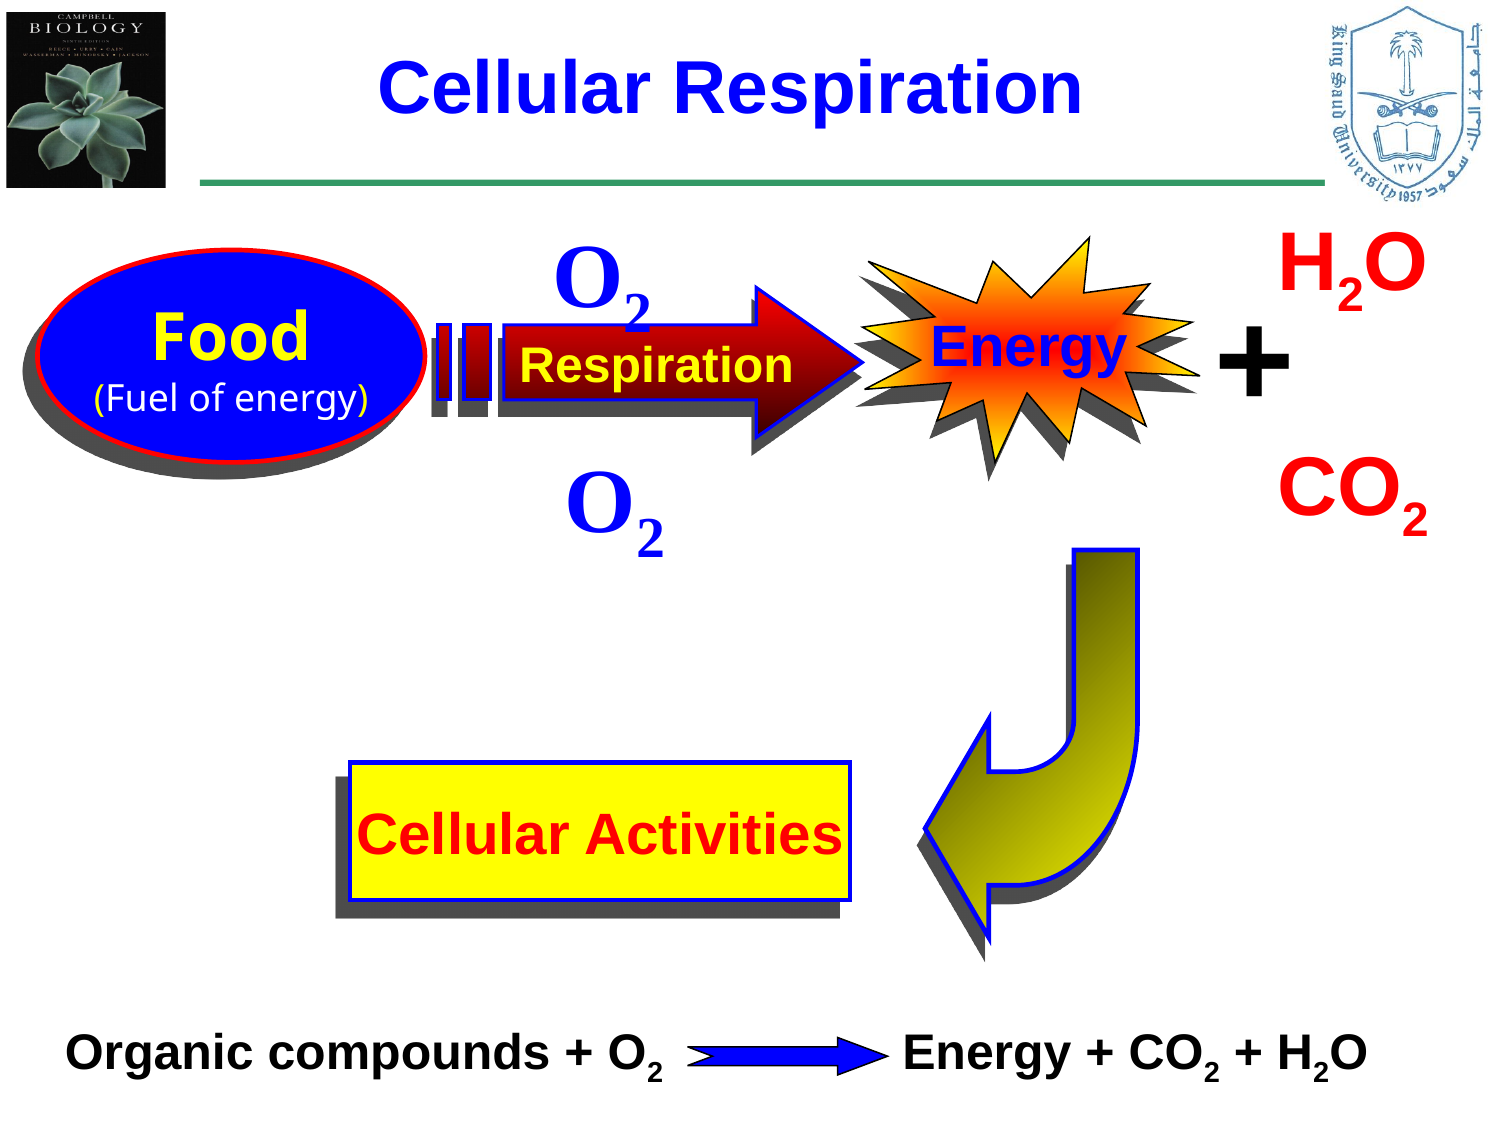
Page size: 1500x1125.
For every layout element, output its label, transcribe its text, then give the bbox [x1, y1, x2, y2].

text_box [49, 1012, 1451, 1088]
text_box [537, 216, 701, 551]
text_box Respiration [503, 324, 532, 400]
text_box Food (Fuel of energy) [37, 249, 425, 463]
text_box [1199, 216, 1476, 541]
text_box [925, 549, 1138, 938]
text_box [5, 0, 1488, 209]
text_box Respiration [463, 324, 491, 400]
text_box Respiration [704, 287, 863, 438]
text_box Respiration [437, 324, 451, 400]
text_box Cellular Activities [350, 762, 850, 900]
text_box Energy [862, 237, 1194, 463]
